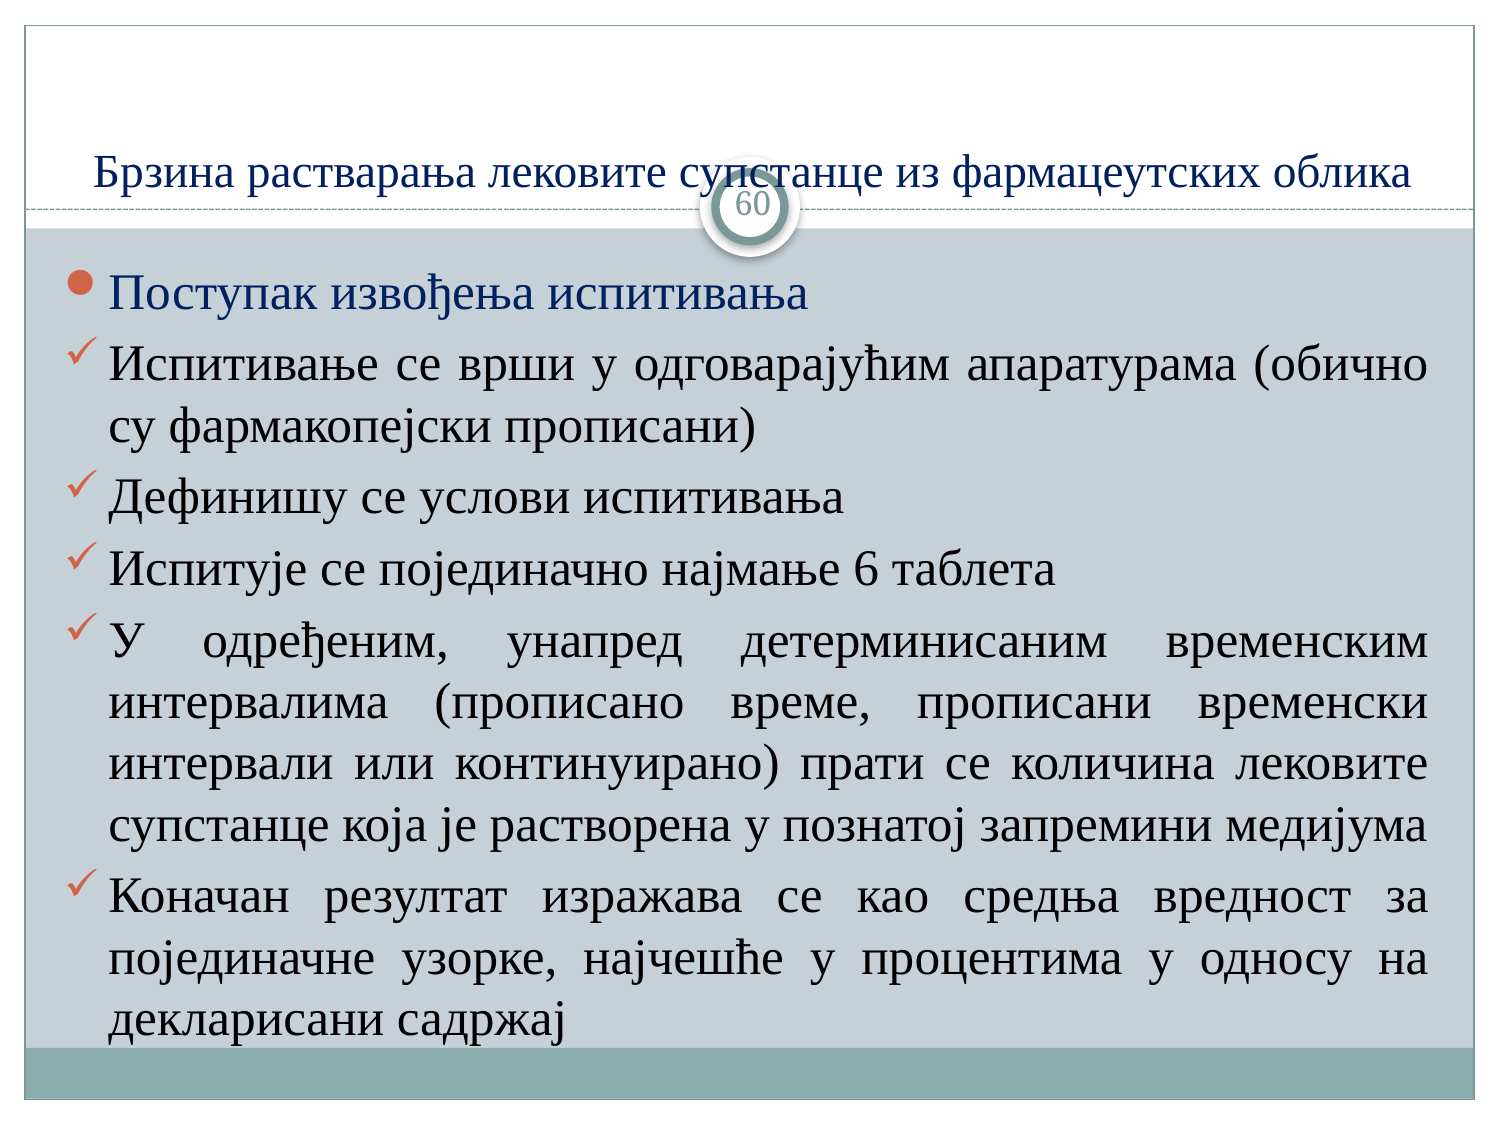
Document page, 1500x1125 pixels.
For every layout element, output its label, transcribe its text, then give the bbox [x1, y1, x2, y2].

slide_number 60 [715, 168, 791, 241]
title Брзина растварања лековите супстанце из фармацеутских облика [52, 80, 1453, 205]
list Поступак извођења испитивања Испитивање се врши у одговарајућим апаратурама (обично су фармакопејски прописани) Дефинишу се услови испитивања Испитује се појединачно најмање 6 таблета У одређеним, унапред детерминисаним временским интервалима (прописано време, прописани временски интервали или континуирано) прати се количина лековите супстанце која је растворена у познатој запремини медијума Коначан резултат изражава се као средња вредност за појединачне узорке, најчешће у процентима у односу на декларисани садржај [49, 250, 1445, 1071]
